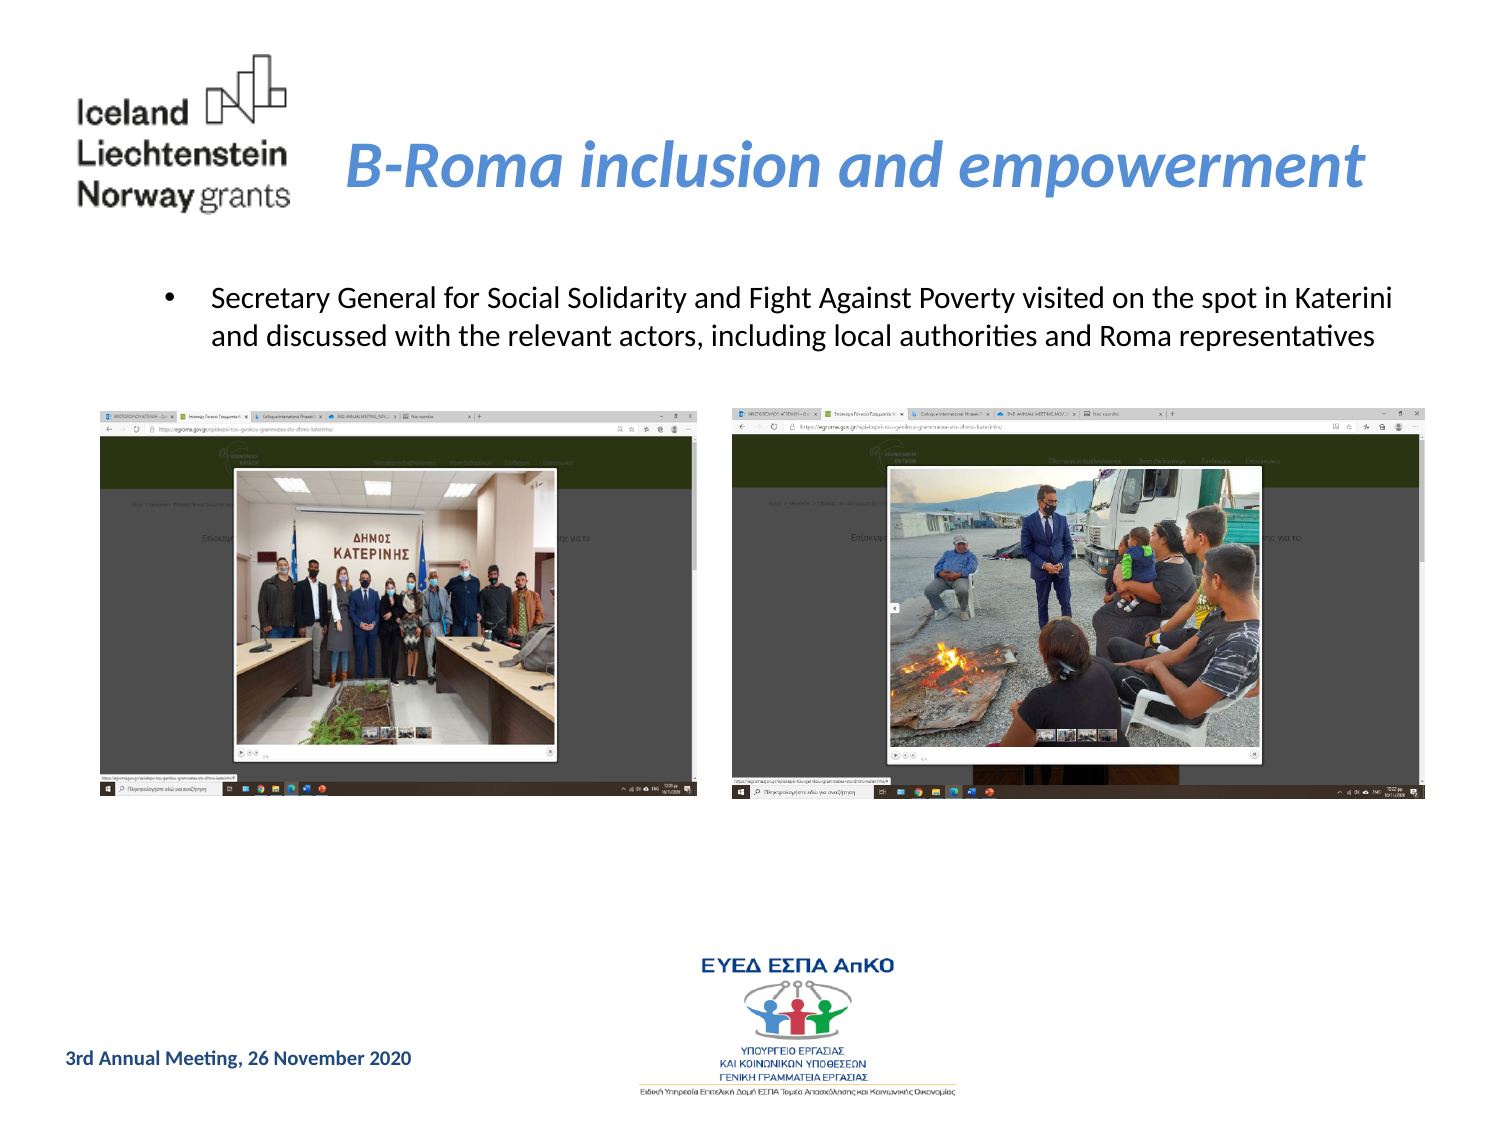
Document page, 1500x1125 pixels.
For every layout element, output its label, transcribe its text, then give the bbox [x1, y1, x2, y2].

text_box 3rd Annual Meeting, 26 November 2020 [41, 1037, 432, 1078]
picture [631, 948, 963, 1101]
text_box Secretary General for Social Solidarity and Fight Against Poverty visited on the spot in Katerini and discussed with the relevant actors, including local authorities and Roma representatives [149, 270, 1425, 360]
picture [76, 54, 290, 216]
text_box B-Roma inclusion and empowerment [293, 113, 1421, 195]
picture [732, 408, 1425, 799]
picture [100, 411, 697, 796]
